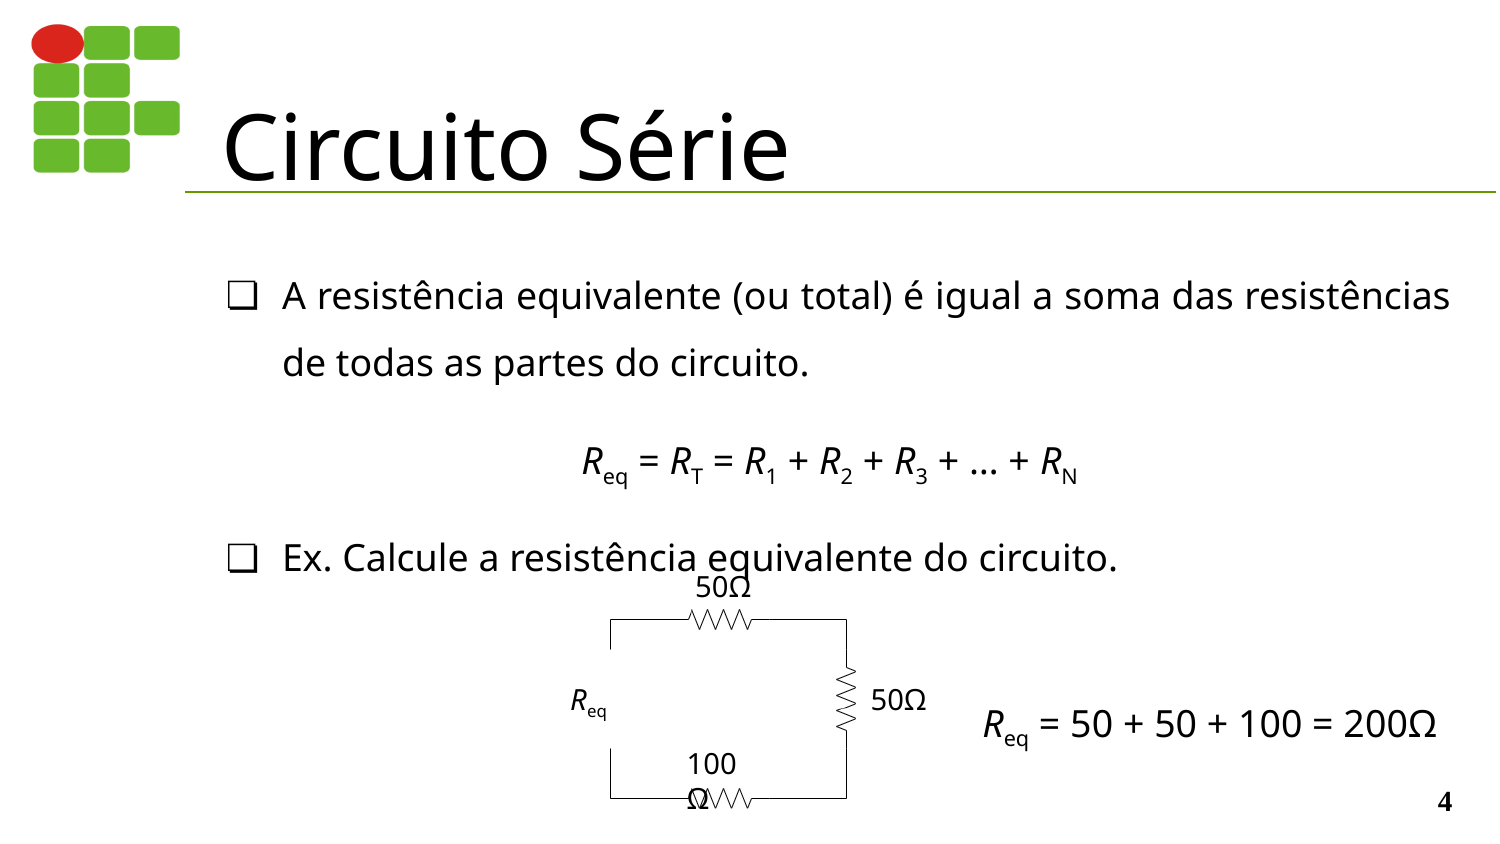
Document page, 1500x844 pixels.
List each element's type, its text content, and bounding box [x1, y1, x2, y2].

list Req = 50 + 50 + 100 = 200Ω [967, 666, 1481, 740]
title Circuito Série [206, 26, 1468, 207]
list Req = RT = R1 + R2 + R3 + … + RN [192, 404, 1468, 478]
list Ex. Calcule a resistência equivalente do circuito. [192, 504, 1468, 571]
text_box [554, 552, 946, 809]
picture [29, 23, 182, 174]
text_box ‹#› [1155, 768, 1468, 825]
list A resistência equivalente (ou total) é igual a soma das resistências de todas as partes do circuito. [192, 241, 1468, 381]
